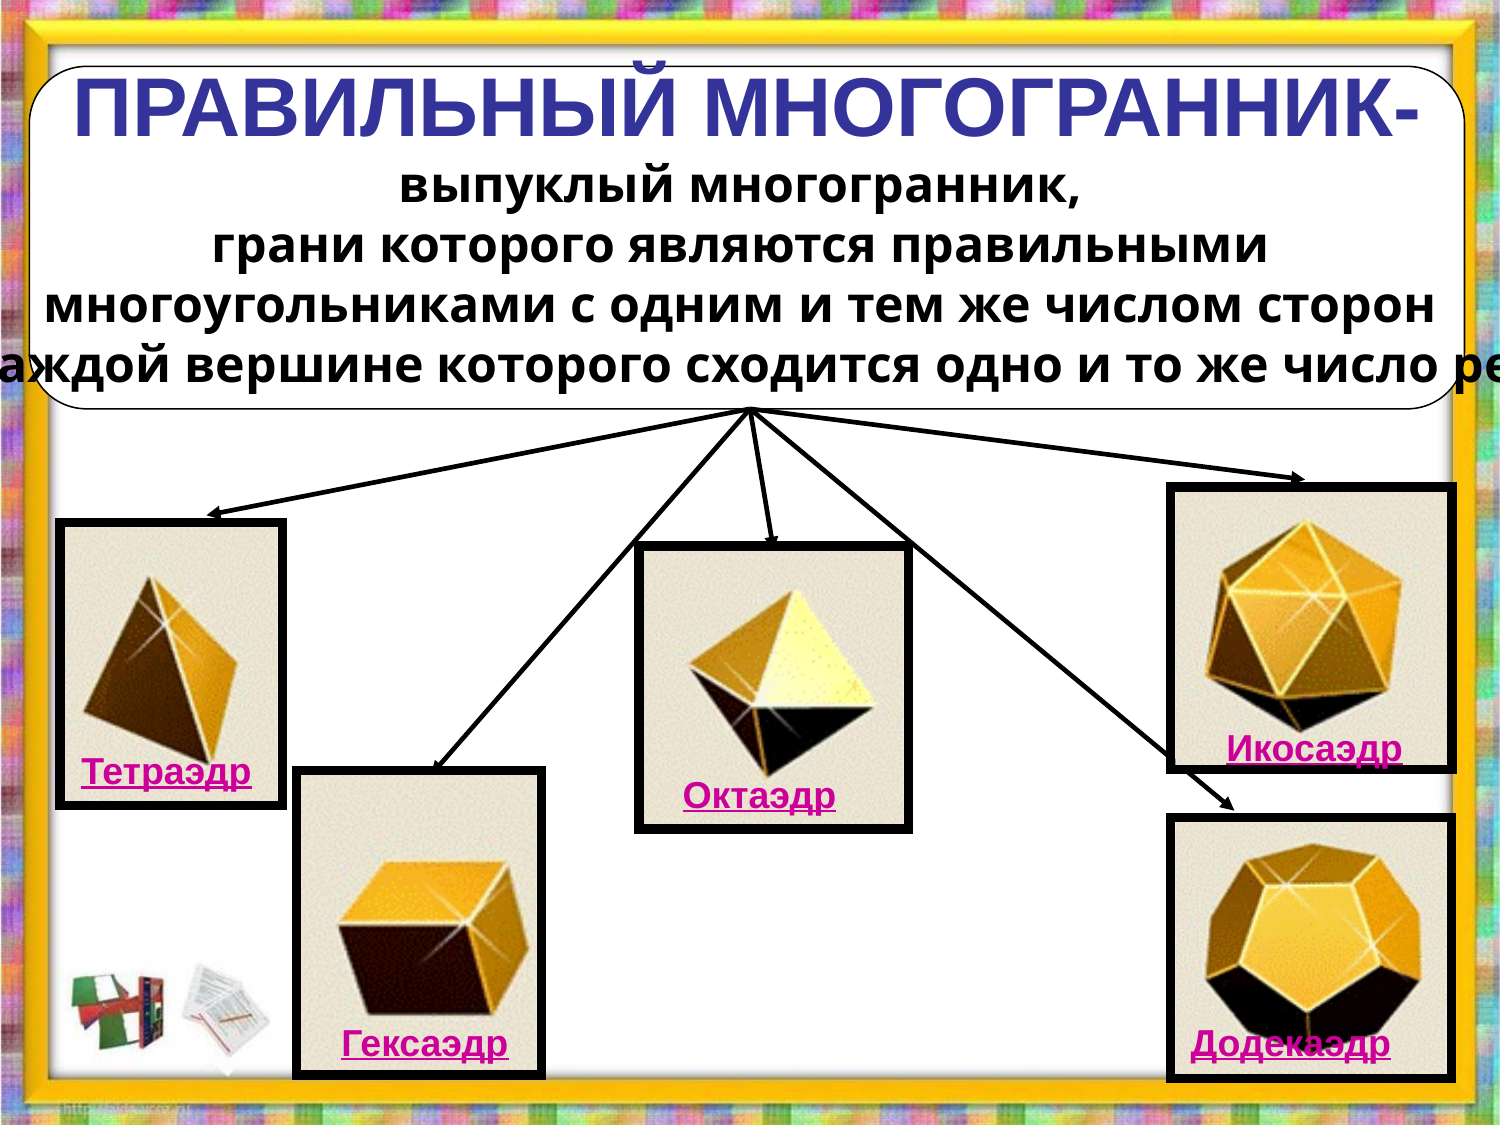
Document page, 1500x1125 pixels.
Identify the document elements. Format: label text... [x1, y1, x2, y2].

text_box [749, 409, 778, 541]
picture [0, 0, 1500, 1125]
text_box [1190, 774, 1235, 811]
text_box [433, 409, 750, 766]
text_box ПРАВИЛЬНЫЙ МНОГОГРАННИК- выпуклый многогранник, грани которого являются правильными многоугольниками с одним и тем же числом сторон и в каждой вершине которого сходится одно и то же число ребер. [29, 66, 1465, 409]
text_box [751, 408, 1306, 482]
text_box [206, 408, 749, 518]
